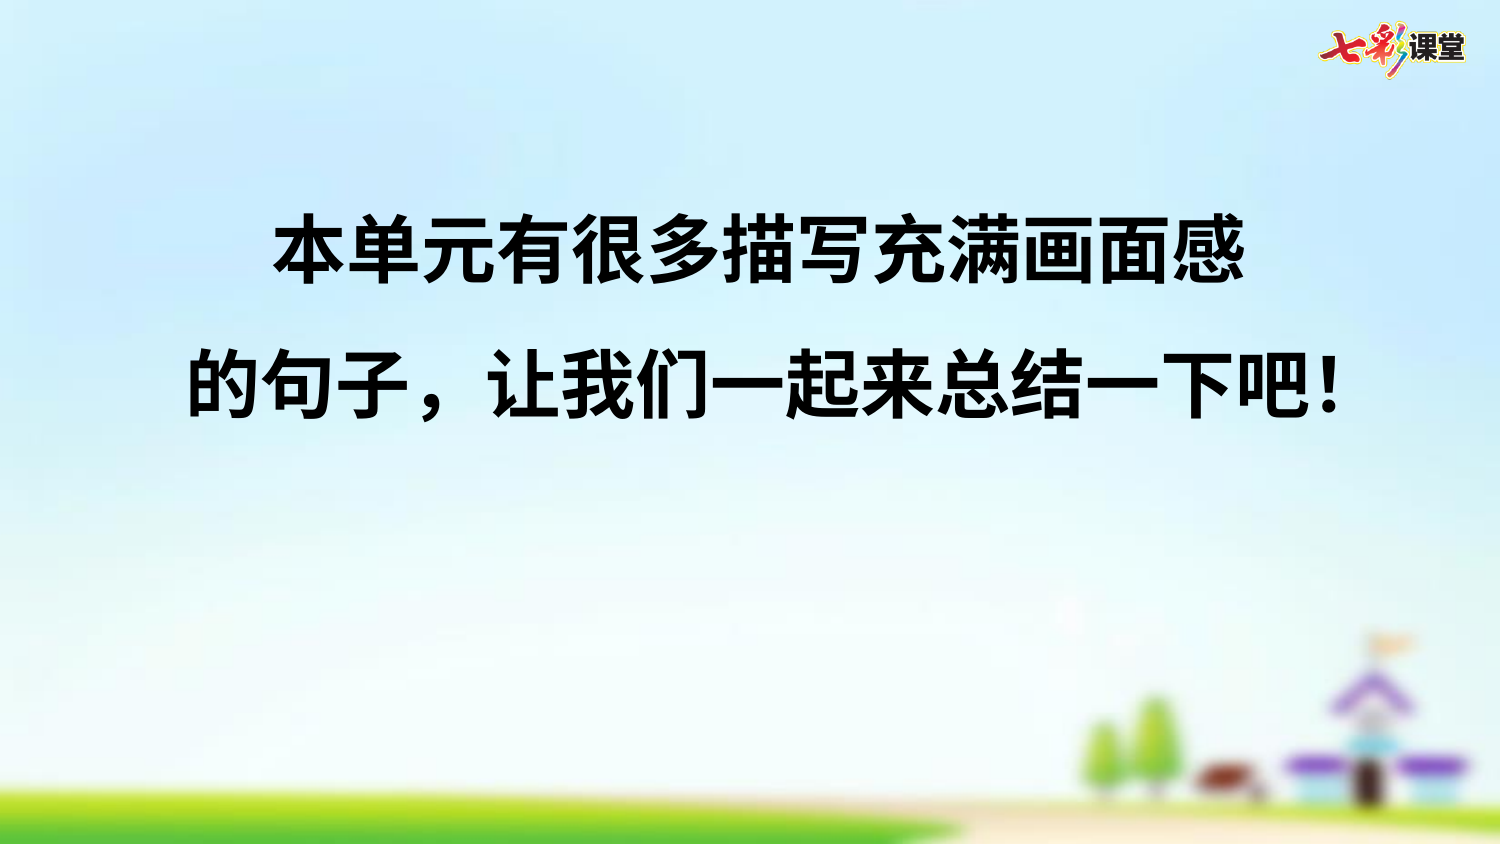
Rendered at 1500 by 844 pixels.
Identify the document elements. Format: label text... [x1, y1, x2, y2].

picture [0, 0, 1500, 844]
text_box 本单元有很多描写充满画面感的句子，让我们一起来总结一下吧！ [171, 150, 1329, 435]
